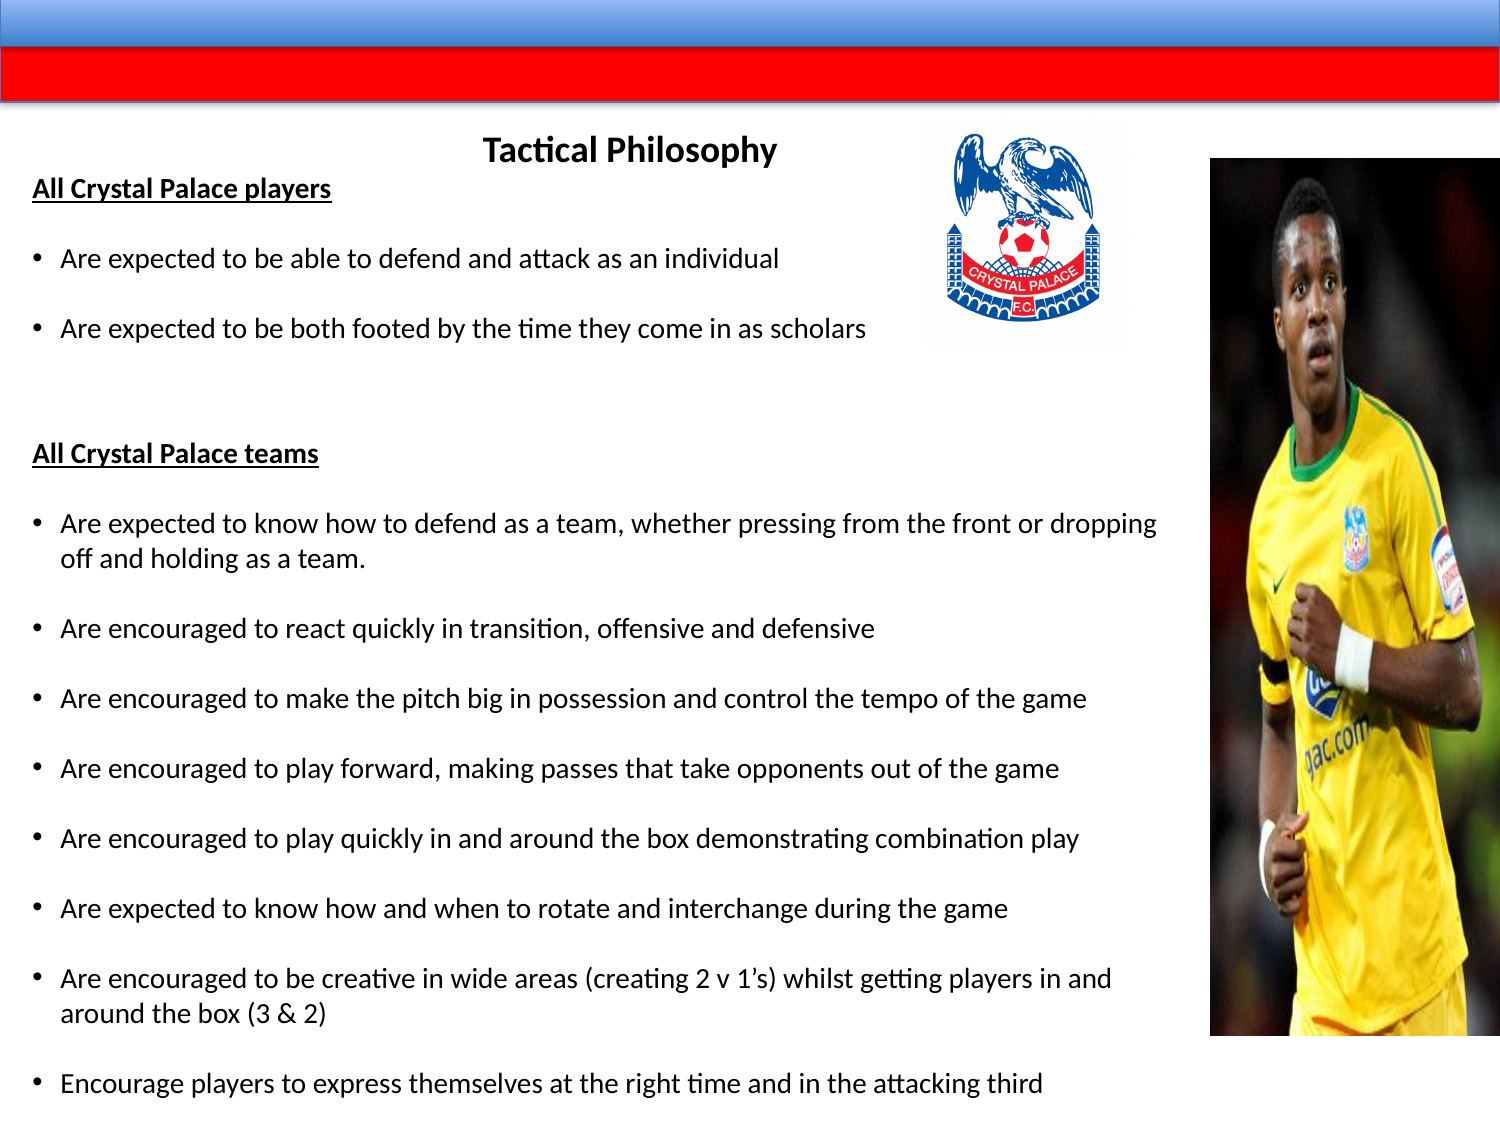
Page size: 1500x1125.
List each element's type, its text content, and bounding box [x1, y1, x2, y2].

text_box [0, 53, 1500, 103]
picture [1210, 157, 1500, 1037]
text_box [0, 0, 1500, 46]
picture [922, 117, 1134, 351]
text_box Tactical Philosophy All Crystal Palace players Are expected to be able to defend and attack as an individual Are expected to be both footed by the time they come in as scholars All Crystal Palace teams Are expected to know how to defend as a team, whether pressing from the front or dropping off and holding as a team. Are encouraged to react quickly in transition, offensive and defensive Are encouraged to make the pitch big in possession and control the tempo of the game Are encouraged to play forward, making passes that take opponents out of the game Are encouraged to play quickly in and around the box demonstrating combination play Are expected to know how and when to rotate and interchange during the game Are encouraged to be creative in wide areas (creating 2 v 1’s) whilst getting players in and around the box (3 & 2) Encourage players to express themselves at the right time and in the attacking third [17, 117, 1211, 1107]
